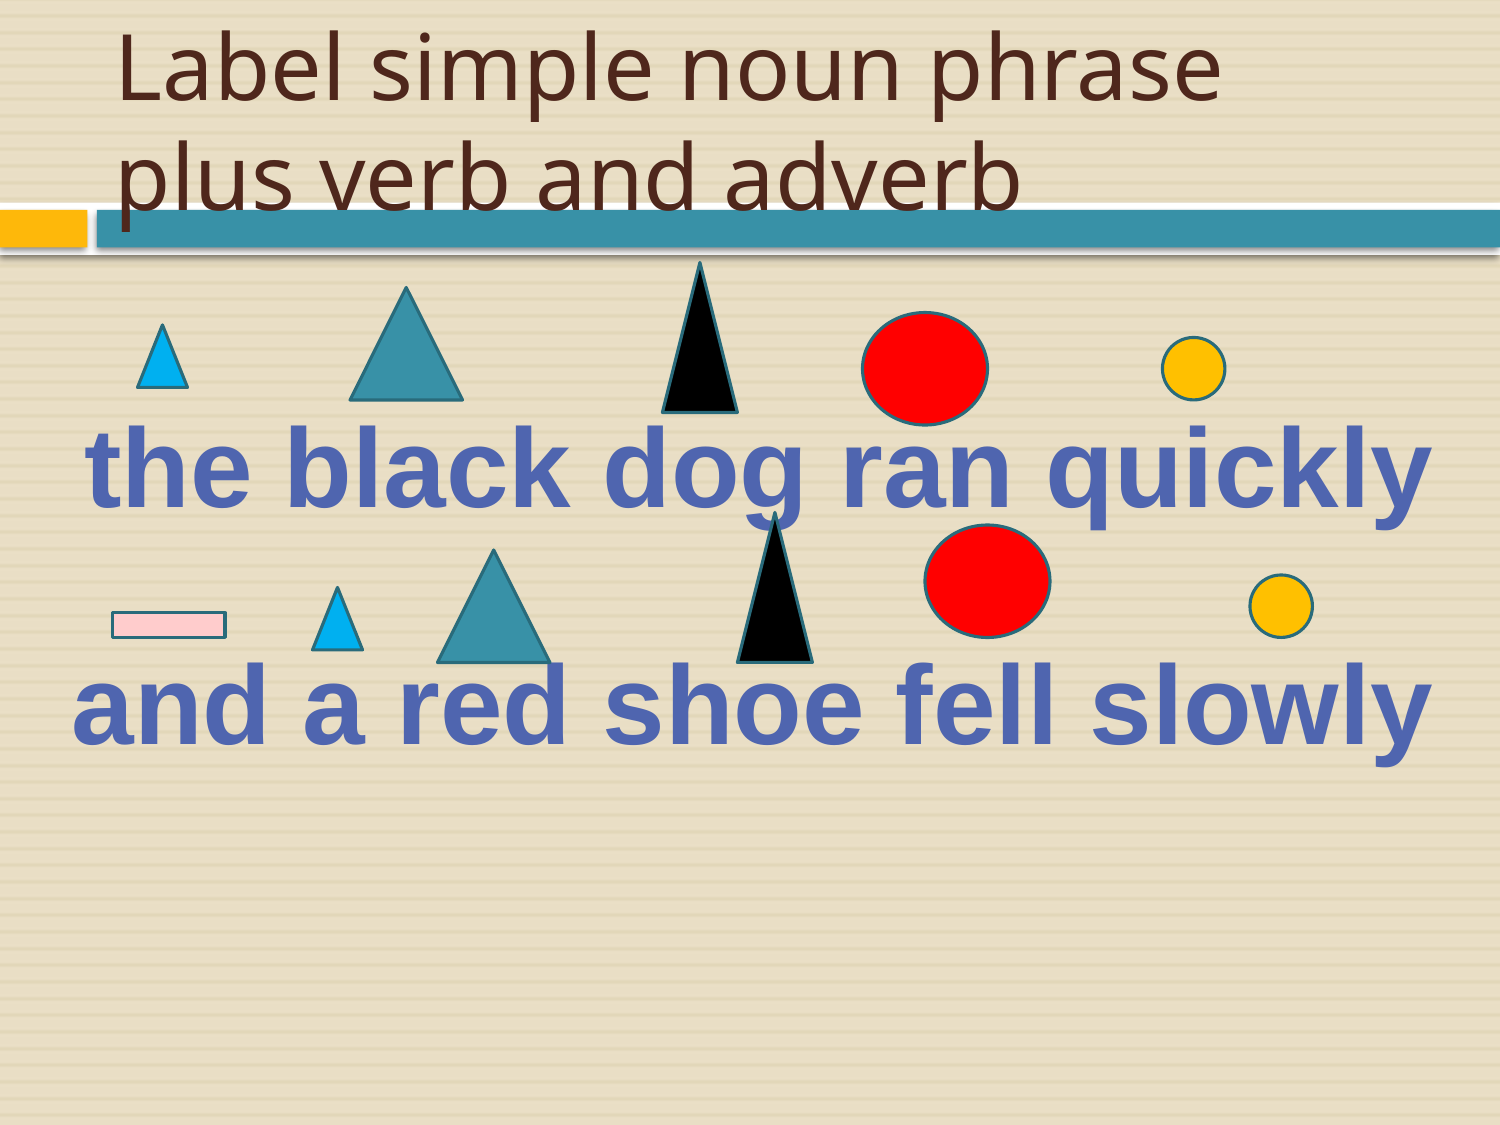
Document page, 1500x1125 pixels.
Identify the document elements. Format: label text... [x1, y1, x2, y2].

text_box [436, 548, 552, 665]
text_box the black dog ran quickly [69, 387, 1450, 538]
title Label simple noun phrase plus verb and adverb [99, 37, 1438, 201]
text_box [735, 510, 814, 664]
text_box [1160, 335, 1227, 402]
text_box [923, 523, 1052, 640]
text_box [136, 323, 189, 389]
text_box [1248, 573, 1315, 640]
text_box [660, 260, 739, 415]
text_box [348, 285, 464, 402]
text_box [860, 310, 990, 427]
text_box [111, 611, 227, 639]
text_box [311, 585, 364, 652]
text_box and a red shoe fell slowly [56, 624, 1450, 775]
